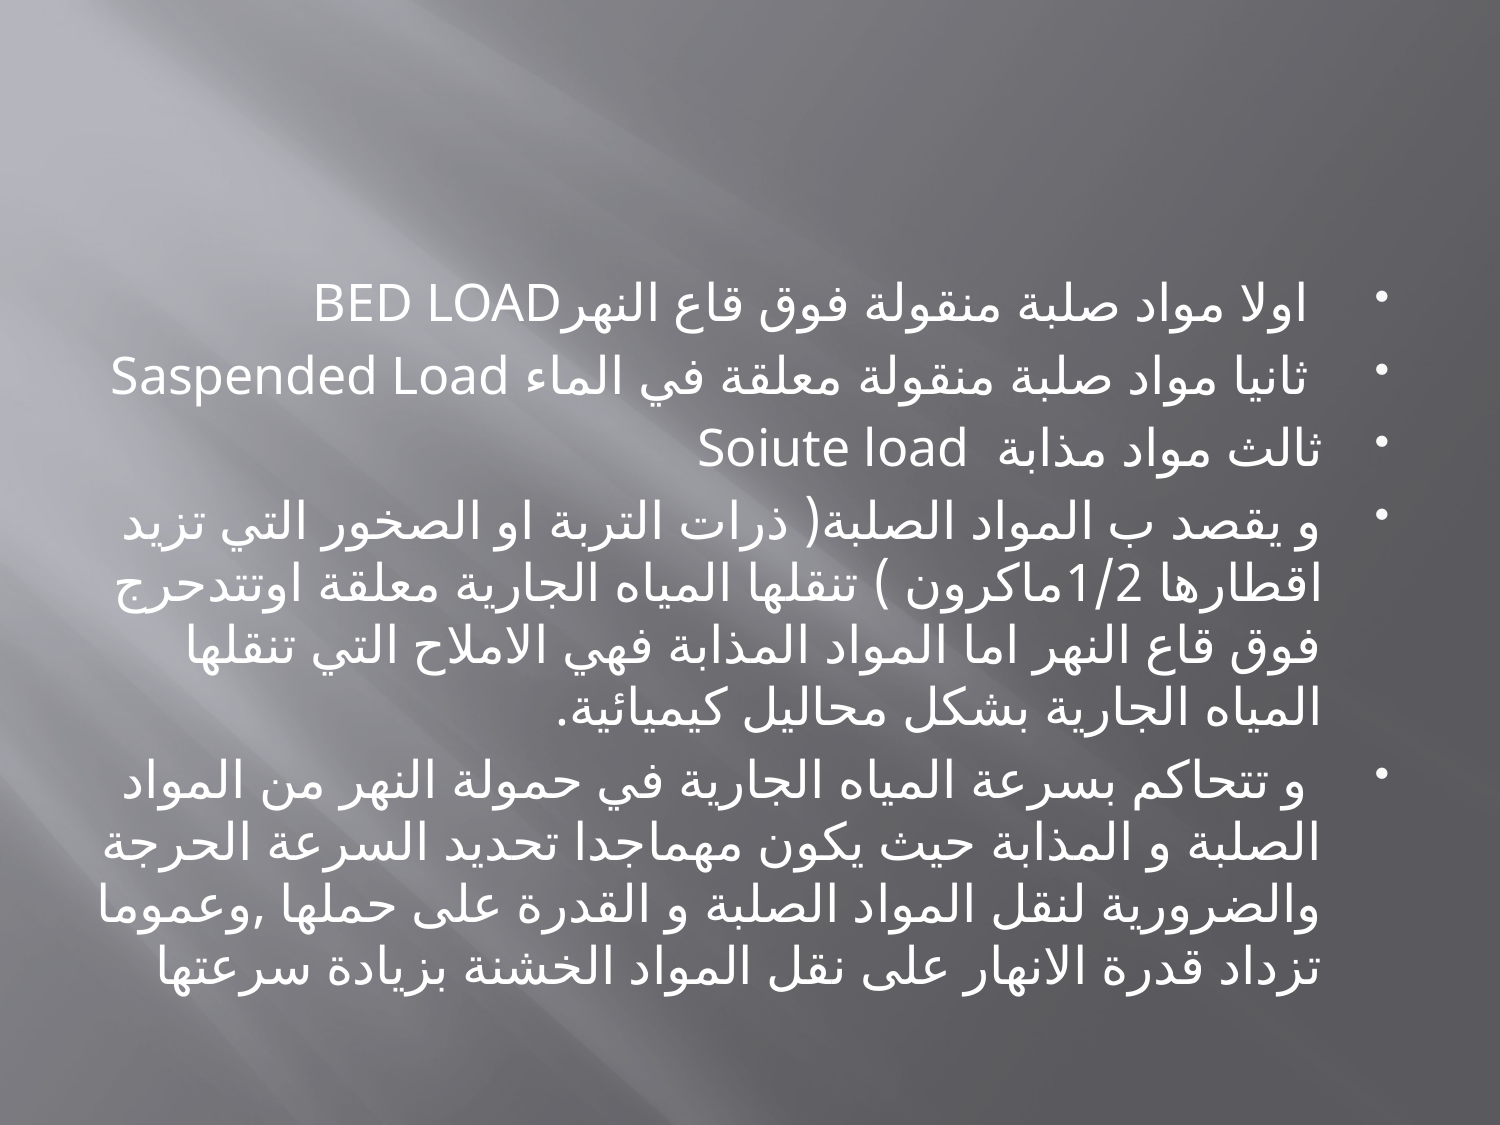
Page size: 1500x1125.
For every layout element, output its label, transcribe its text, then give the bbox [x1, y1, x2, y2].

list اولا مواد صلبة منقولة فوق قاع النهرBED LOAD ثانيا مواد صلبة منقولة معلقة في الماء Saspended Load ثالث مواد مذابة Soiute load و يقصد ب المواد الصلبة( ذرات التربة او الصخور التي تزيد اقطارها 1/2ماكرون ) تنقلها المياه الجارية معلقة اوتتدحرج فوق قاع النهر اما المواد المذابة فهي الاملاح التي تنقلها المياه الجارية بشكل محاليل كيميائية. و تتحاكم بسرعة المياه الجارية في حمولة النهر من المواد الصلبة و المذابة حيث يكون مهماجدا تحديد السرعة الحرجة والضرورية لنقل المواد الصلبة و القدرة على حملها ,وعموما تزداد قدرة الانهار على نقل المواد الخشنة بزيادة سرعتها [75, 262, 1425, 1035]
